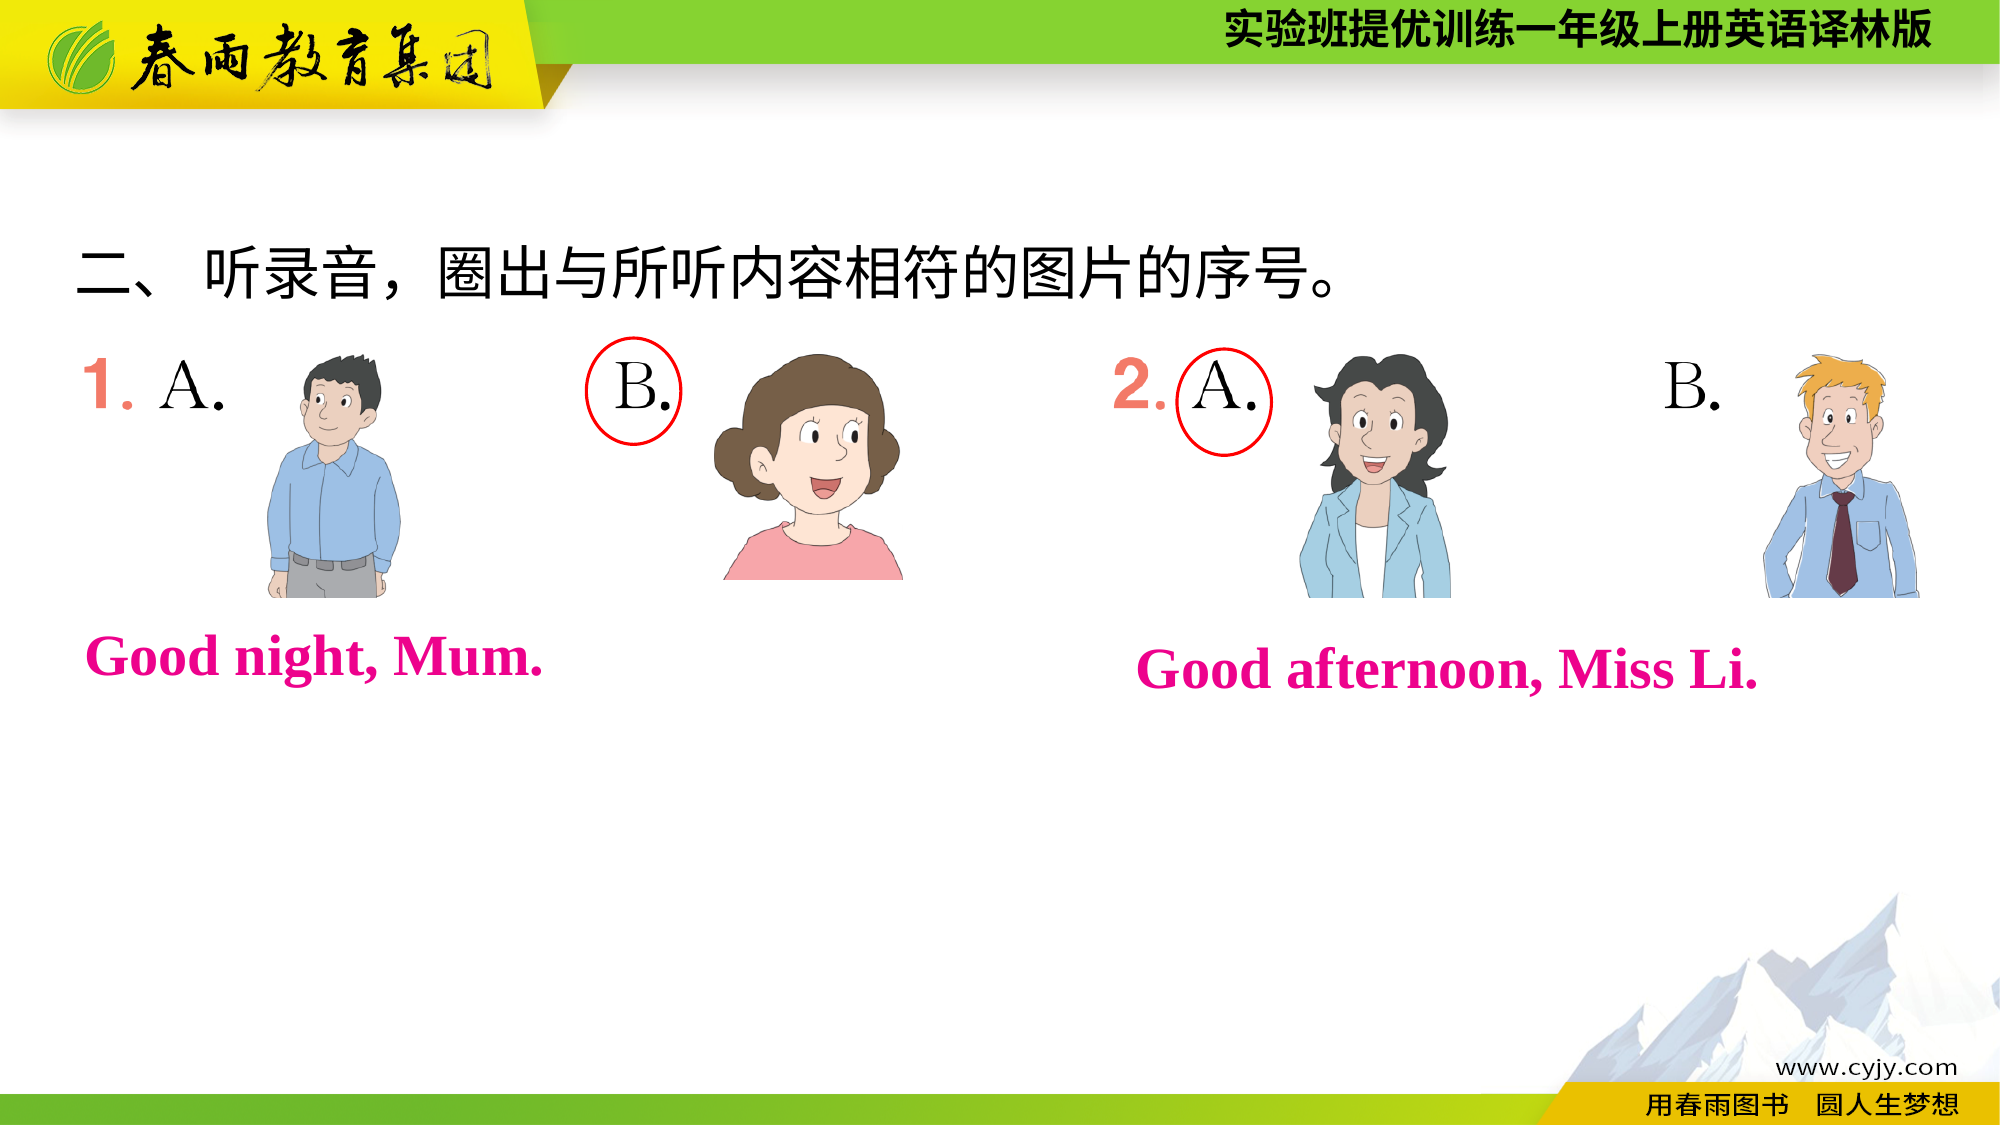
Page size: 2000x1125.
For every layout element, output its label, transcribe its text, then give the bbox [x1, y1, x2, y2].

text_box Good afternoon, Miss Li. [1121, 623, 1775, 708]
text_box Good night, Mum. [69, 609, 560, 695]
list 二、 听录音，圈出与所听内容相符的图片的序号。 [59, 193, 1944, 302]
picture [0, 0, 2000, 1125]
